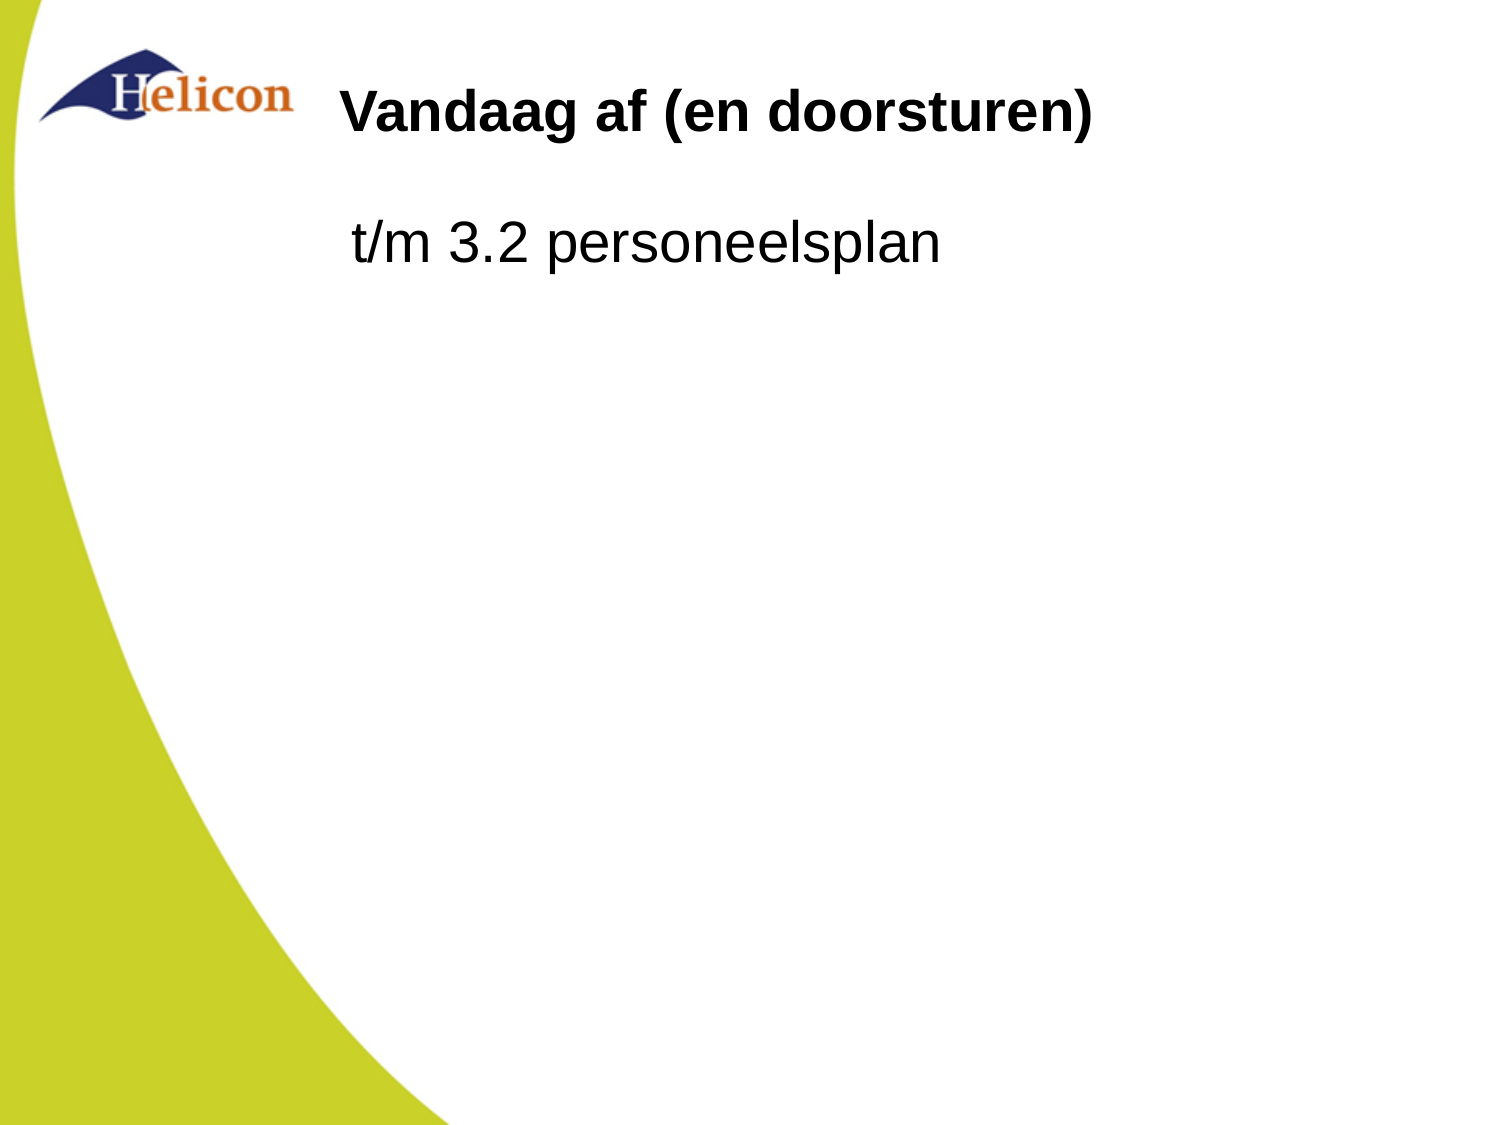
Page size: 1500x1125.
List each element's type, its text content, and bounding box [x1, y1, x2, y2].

picture [0, 0, 1500, 1125]
list t/m 3.2 personeelsplan [336, 196, 1425, 1005]
title Vandaag af (en doorsturen) [324, 54, 1415, 161]
